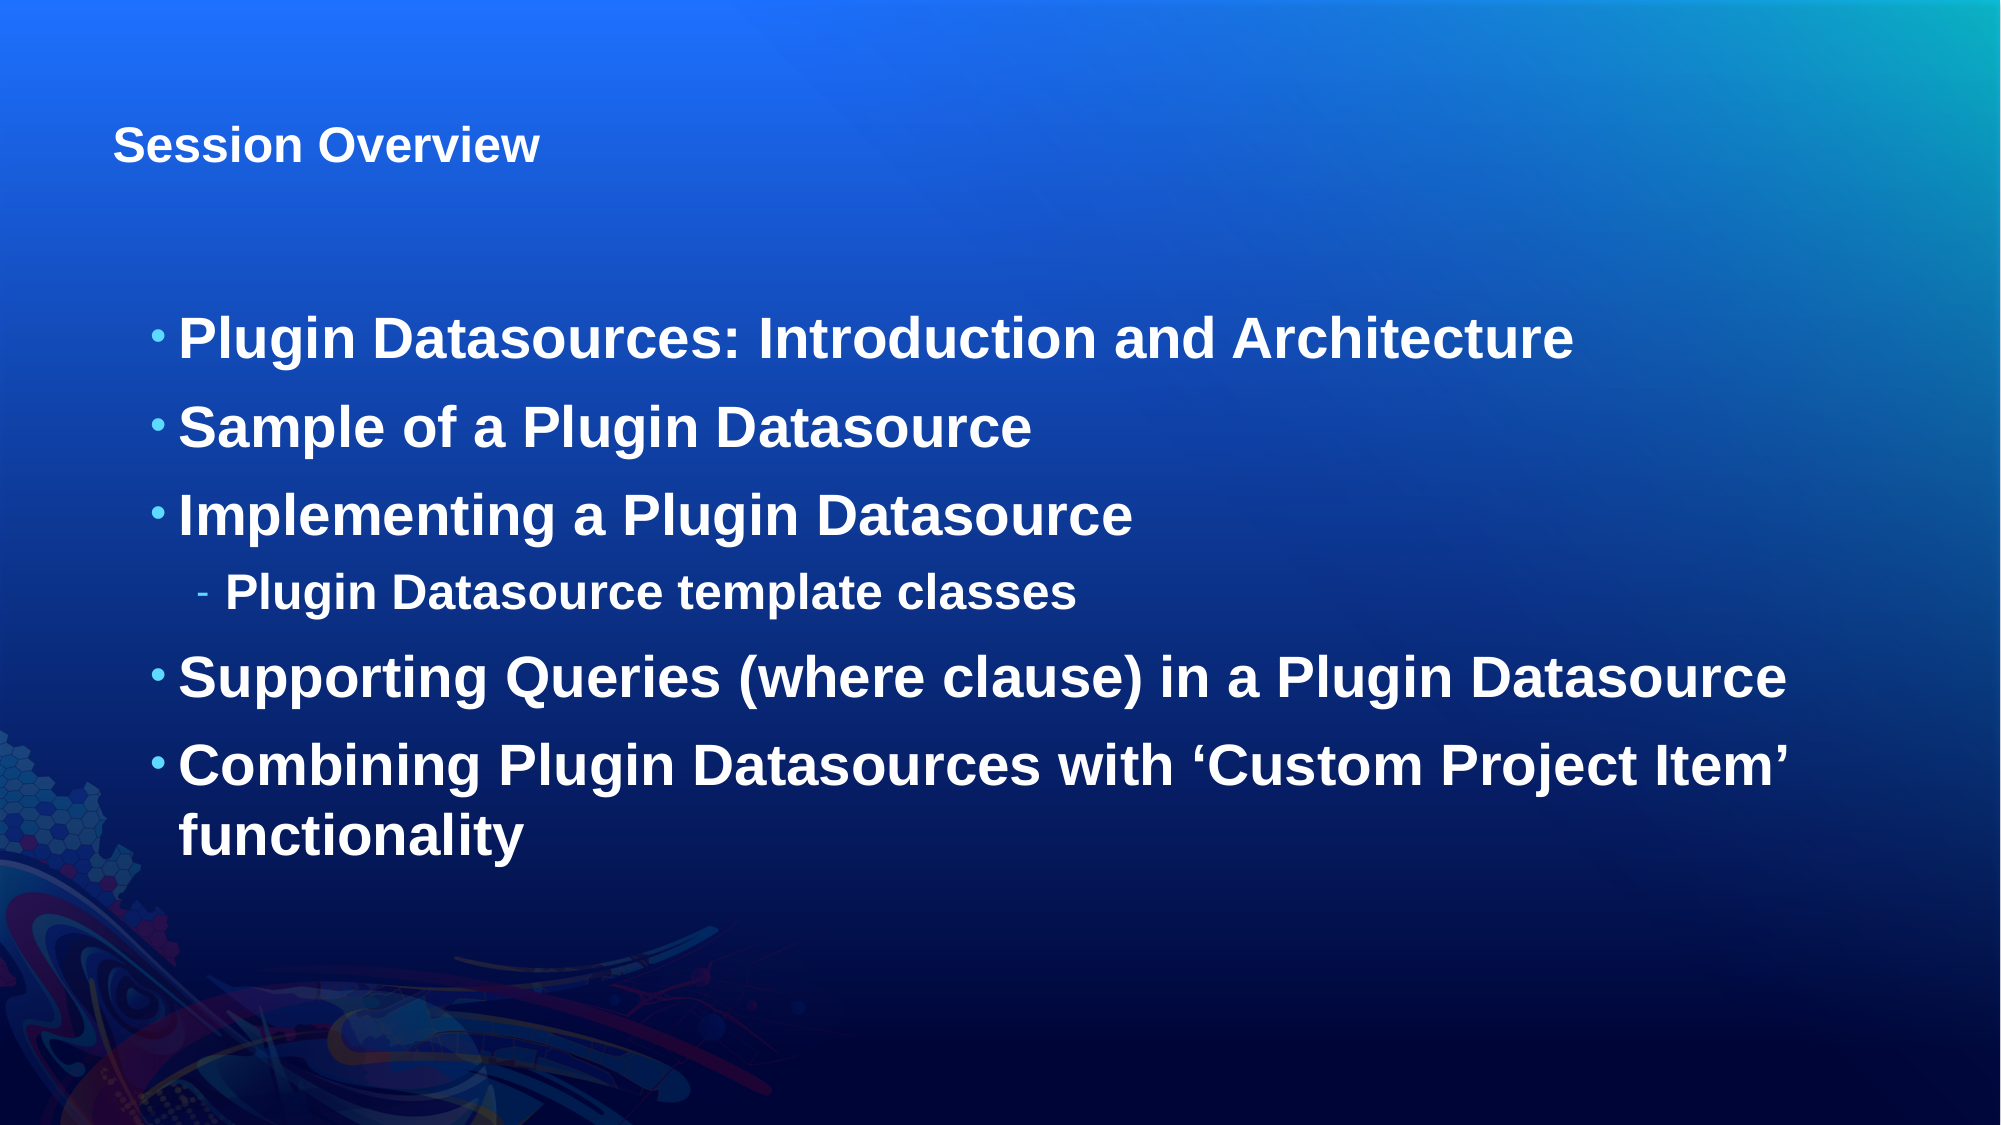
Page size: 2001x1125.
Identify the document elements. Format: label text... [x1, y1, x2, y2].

list Plugin Datasources: Introduction and Architecture Sample of a Plugin Datasource Implementing a Plugin Datasource Plugin Datasource template classes Supporting Queries (where clause) in a Plugin Datasource Combining Plugin Datasources with ‘Custom Project Item’ functionality [150, 299, 1851, 922]
title Session Overview [112, 111, 1889, 173]
